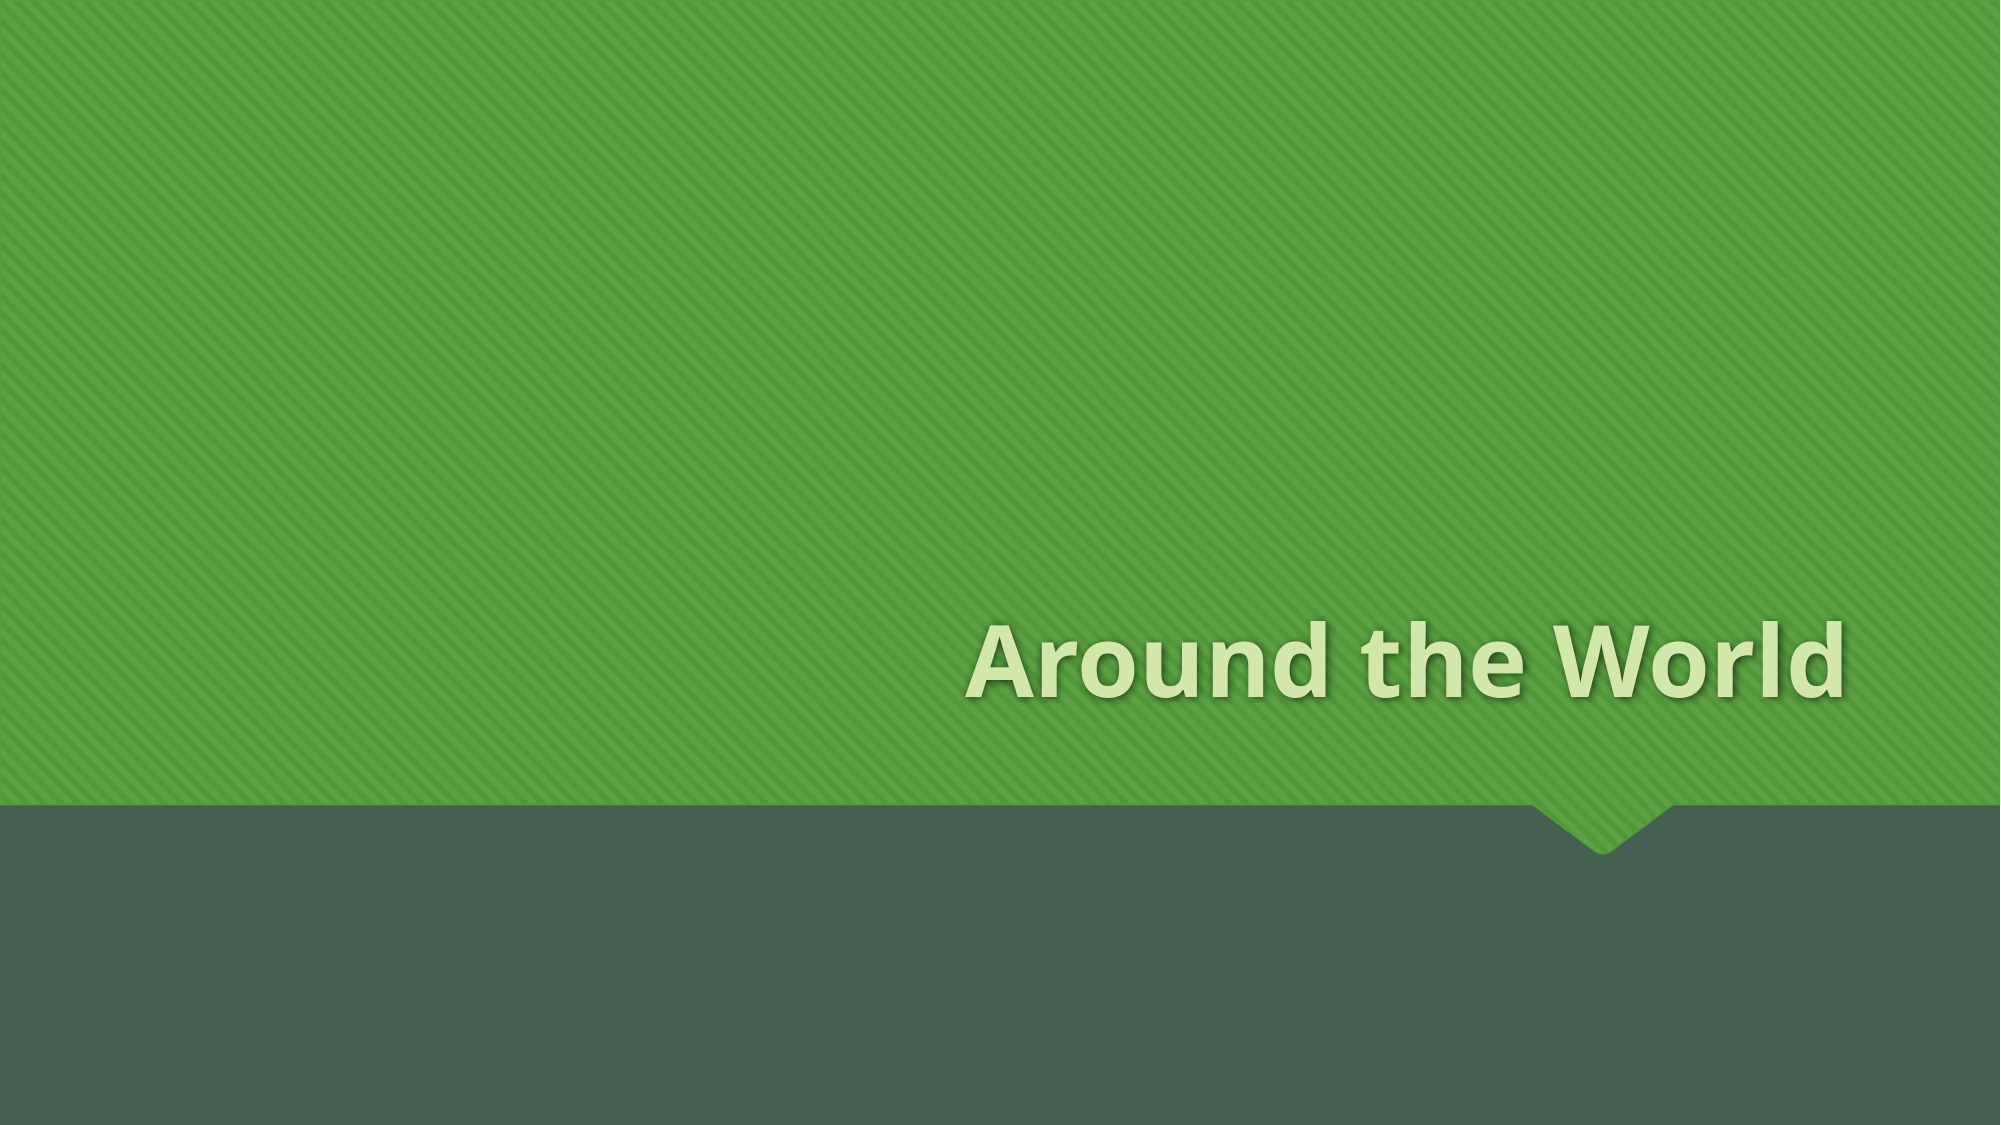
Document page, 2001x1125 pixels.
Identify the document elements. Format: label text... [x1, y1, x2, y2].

title Around the World [132, 484, 1866, 726]
